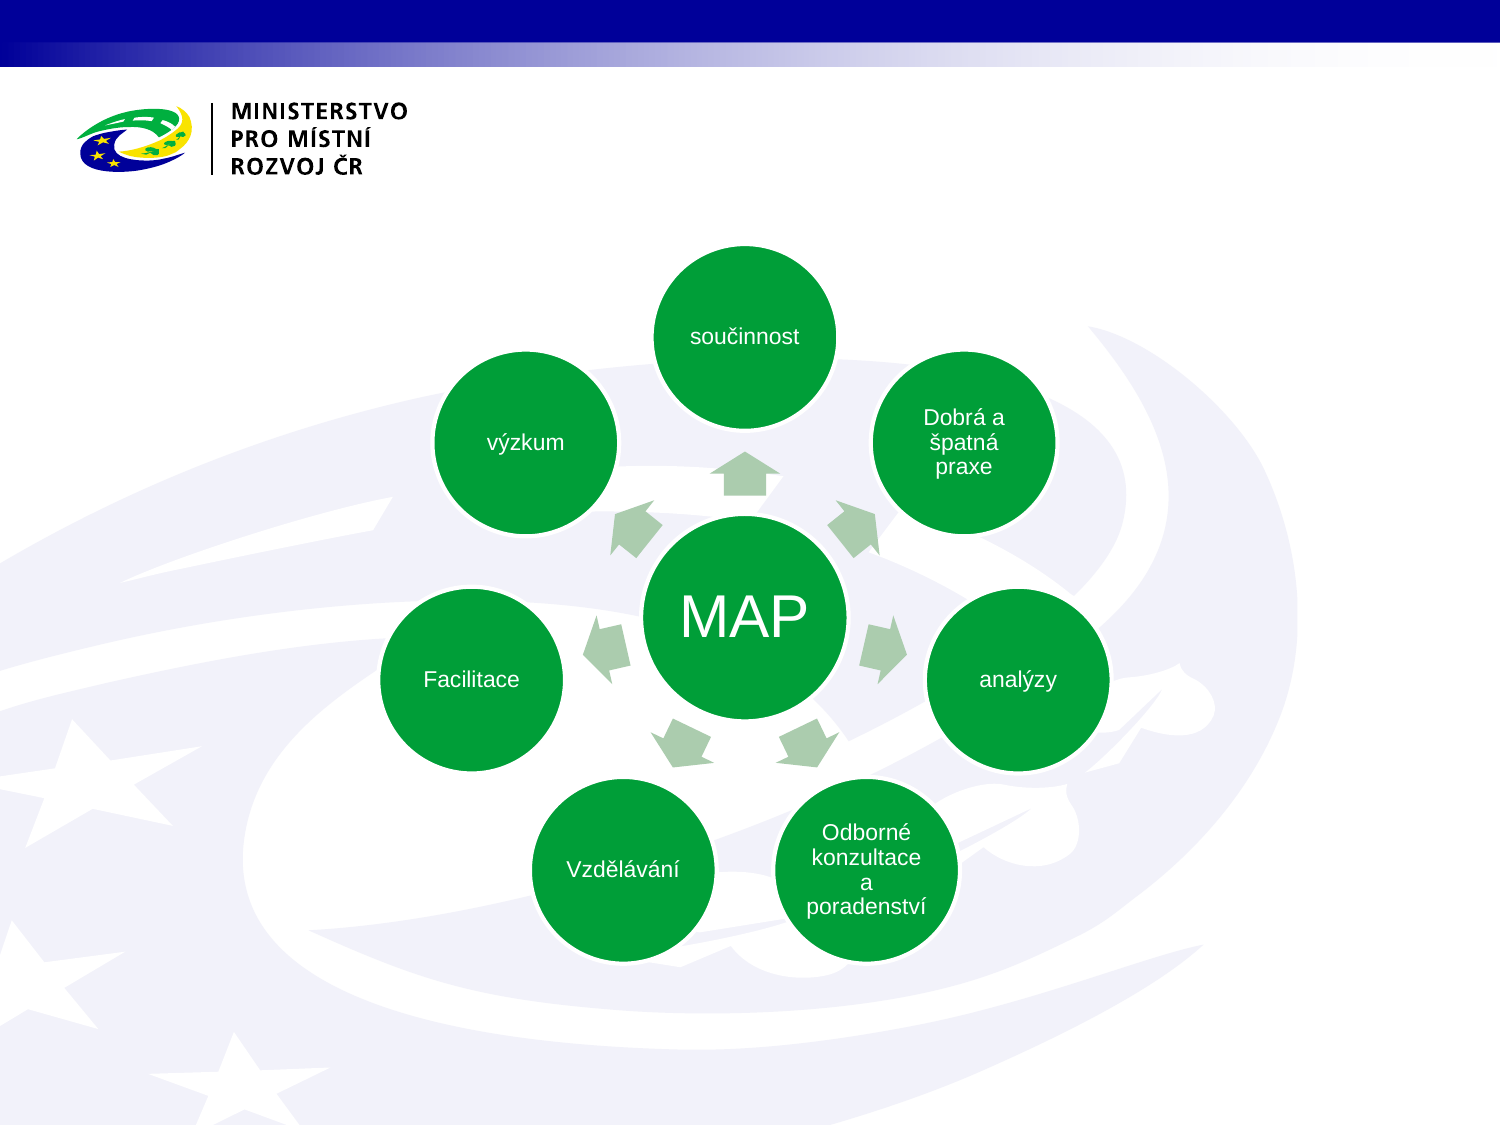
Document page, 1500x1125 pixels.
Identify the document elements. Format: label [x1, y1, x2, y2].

list [64, 243, 1426, 965]
